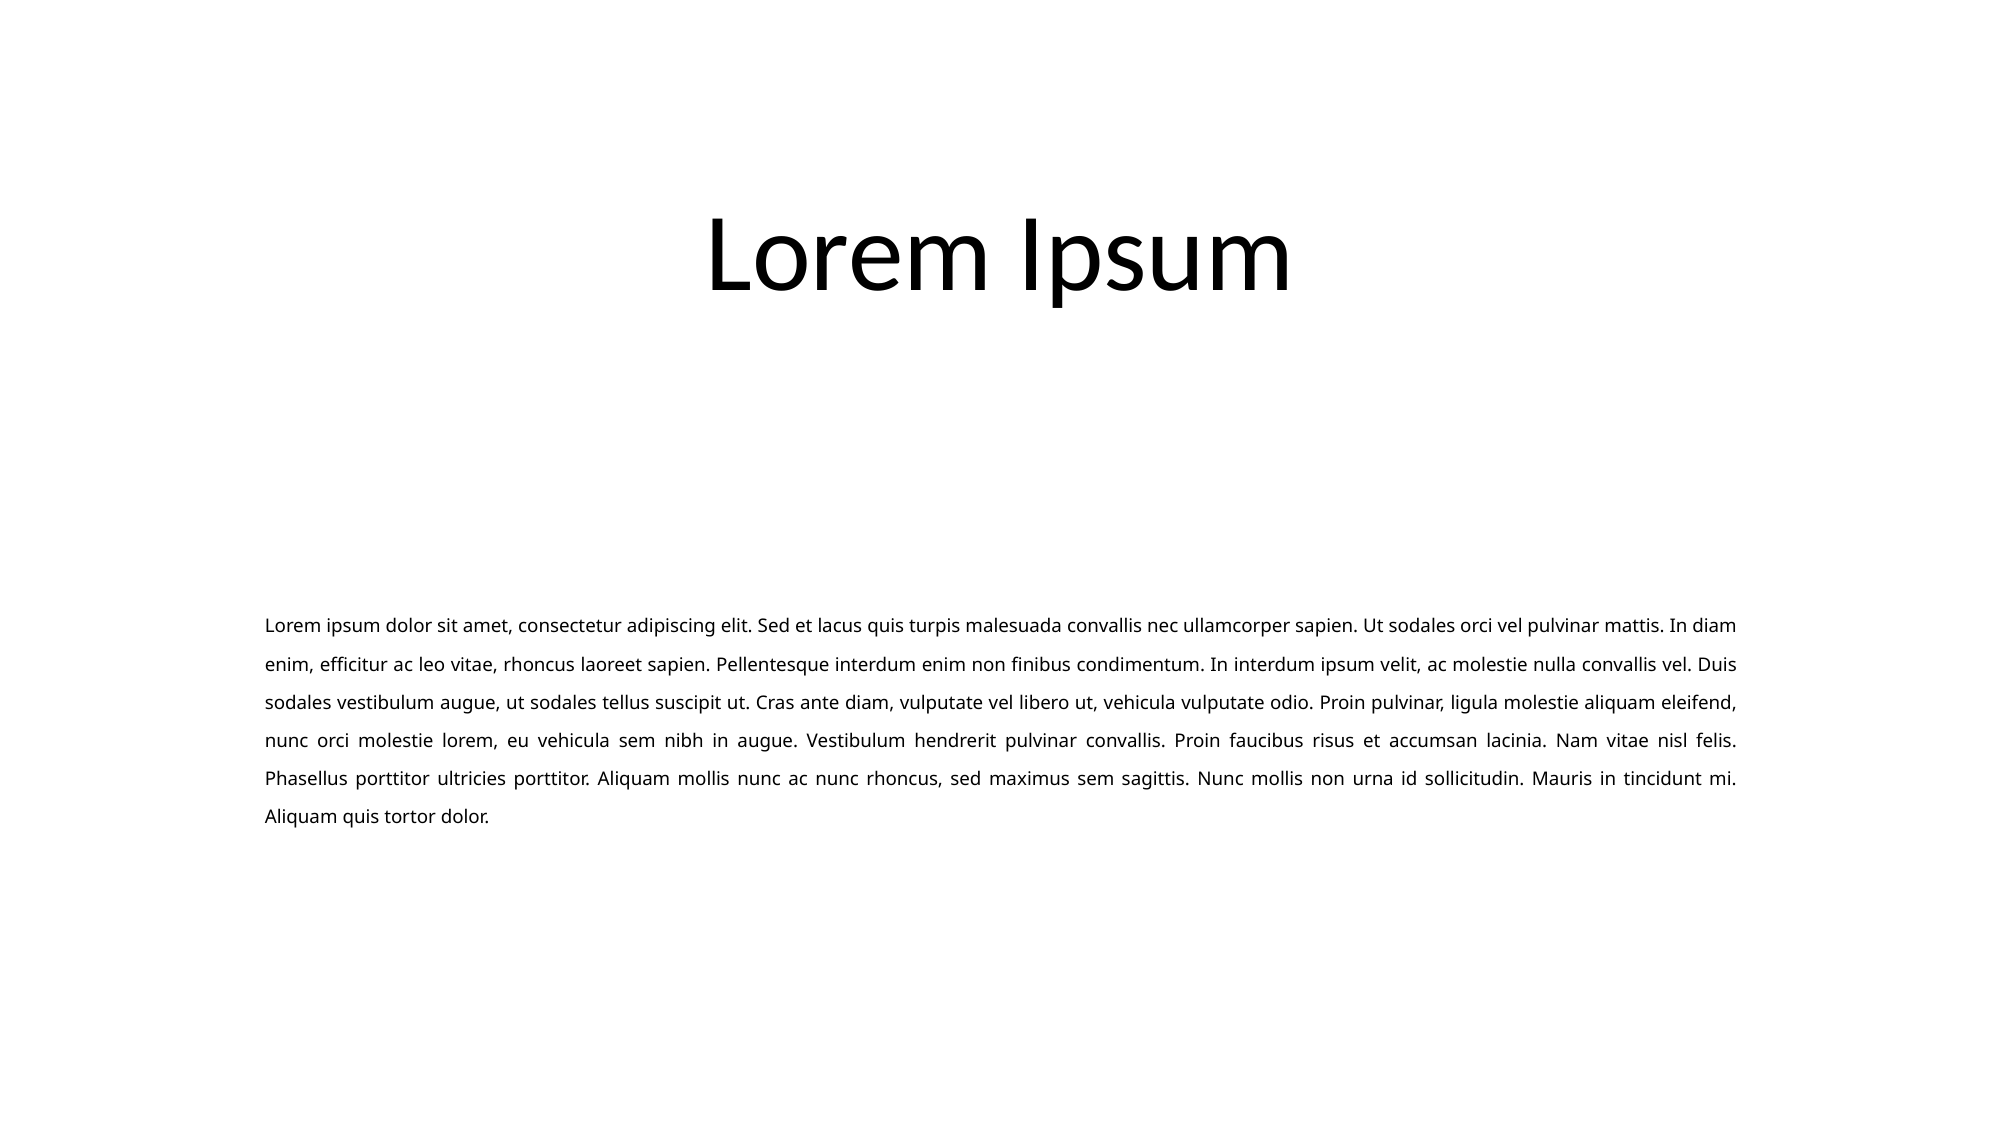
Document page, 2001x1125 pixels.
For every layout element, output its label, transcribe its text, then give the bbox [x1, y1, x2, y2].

title Lorem Ipsum [249, 184, 1750, 576]
subtitle Lorem ipsum dolor sit amet, consectetur adipiscing elit. Sed et lacus quis turpis malesuada convallis nec ullamcorper sapien. Ut sodales orci vel pulvinar mattis. In diam enim, efficitur ac leo vitae, rhoncus laoreet sapien. Pellentesque interdum enim non finibus condimentum. In interdum ipsum velit, ac molestie nulla convallis vel. Duis sodales vestibulum augue, ut sodales tellus suscipit ut. Cras ante diam, vulputate vel libero ut, vehicula vulputate odio. Proin pulvinar, ligula molestie aliquam eleifend, nunc orci molestie lorem, eu vehicula sem nibh in augue. Vestibulum hendrerit pulvinar convallis. Proin faucibus risus et accumsan lacinia. Nam vitae nisl felis. Phasellus porttitor ultricies porttitor. Aliquam mollis nunc ac nunc rhoncus, sed maximus sem sagittis. Nunc mollis non urna id sollicitudin. Mauris in tincidunt mi. Aliquam quis tortor dolor. [249, 590, 1750, 863]
